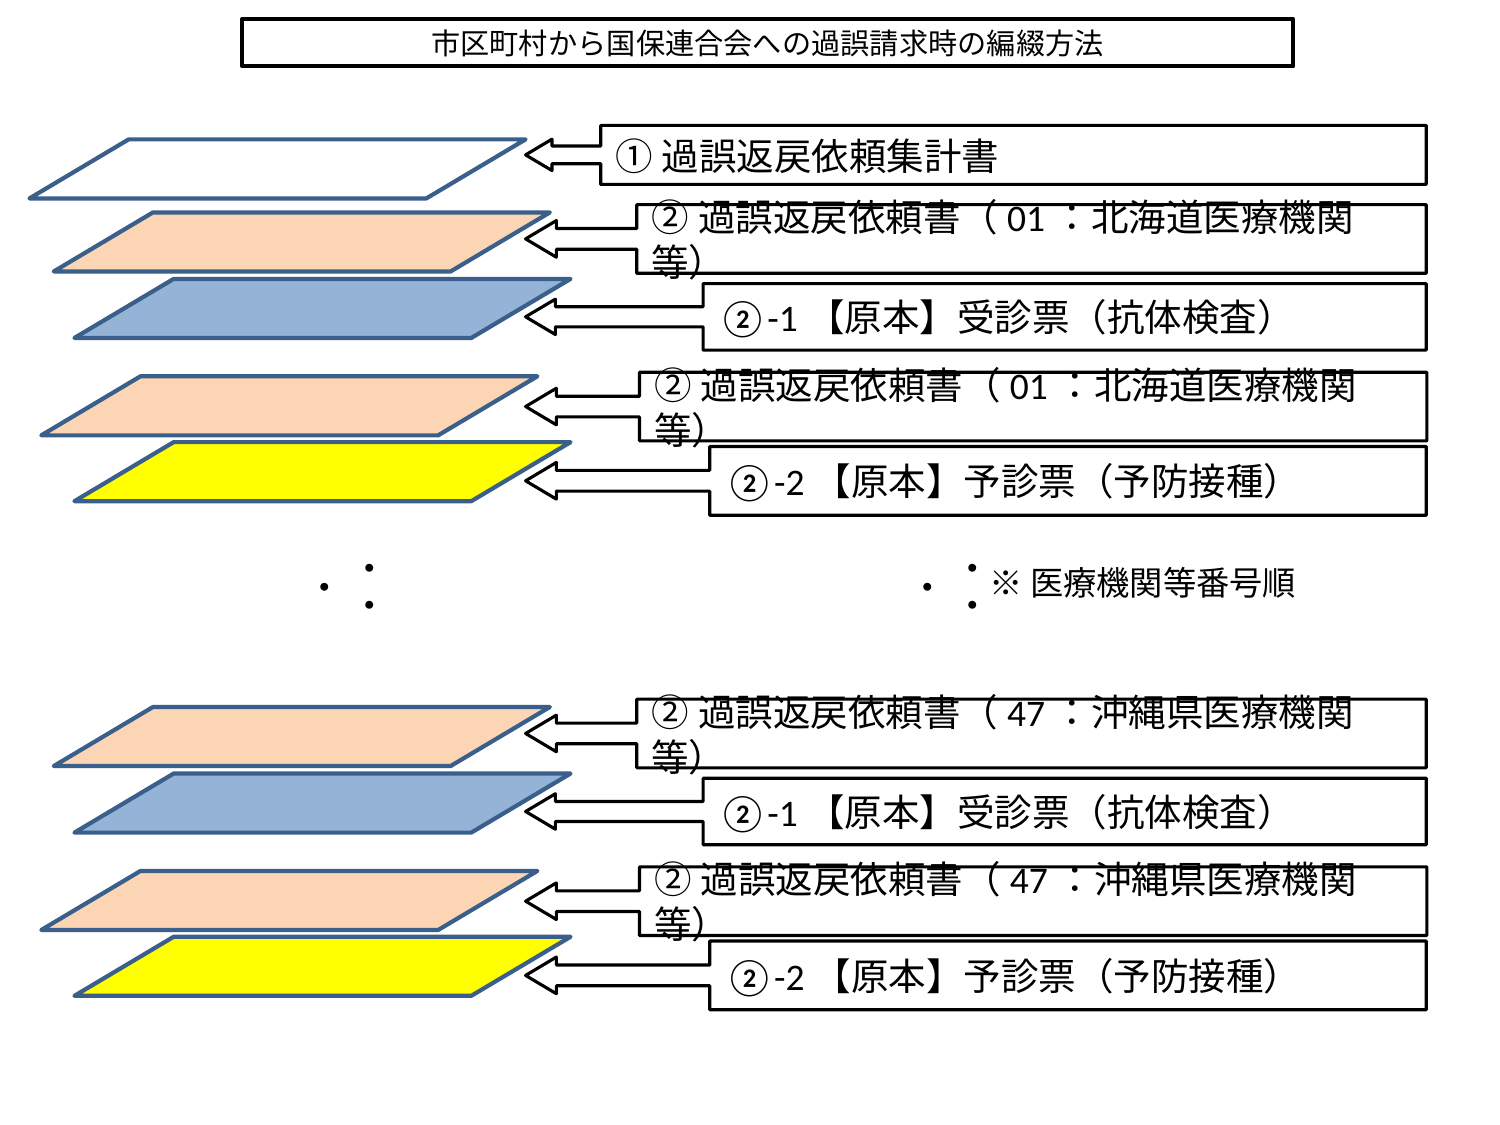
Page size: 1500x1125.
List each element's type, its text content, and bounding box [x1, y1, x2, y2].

text_box ①過誤返戻依頼集計書 [523, 123, 1429, 187]
text_box ②過誤返戻依頼書（01：北海道医療機関等） [523, 202, 1429, 276]
text_box ②過誤返戻依頼書（01：北海道医療機関等） [523, 370, 1429, 444]
text_box 市区町村から国保連合会への過誤請求時の編綴方法 [240, 17, 1295, 68]
text_box [72, 771, 573, 835]
text_box [72, 934, 573, 998]
text_box ・・・ [311, 526, 386, 647]
text_box ※医療機関等番号順 [972, 551, 1354, 613]
text_box ②-2【原本】予診票（予防接種） [523, 444, 1429, 518]
text_box [51, 704, 552, 769]
text_box [39, 374, 540, 438]
text_box ②-1【原本】受診票（抗体検査） [523, 281, 1429, 353]
text_box [51, 210, 552, 274]
text_box ②-1【原本】受診票（抗体検査） [523, 776, 1429, 847]
text_box [72, 440, 573, 504]
text_box ②過誤返戻依頼書（47：沖縄県医療機関等） [523, 864, 1429, 938]
text_box [72, 276, 573, 341]
text_box ②過誤返戻依頼書（47：沖縄県医療機関等） [523, 697, 1429, 770]
text_box ②-2【原本】予診票（予防接種） [523, 938, 1429, 1012]
text_box [27, 137, 528, 201]
text_box [39, 868, 540, 933]
text_box ・・・ [913, 526, 988, 647]
